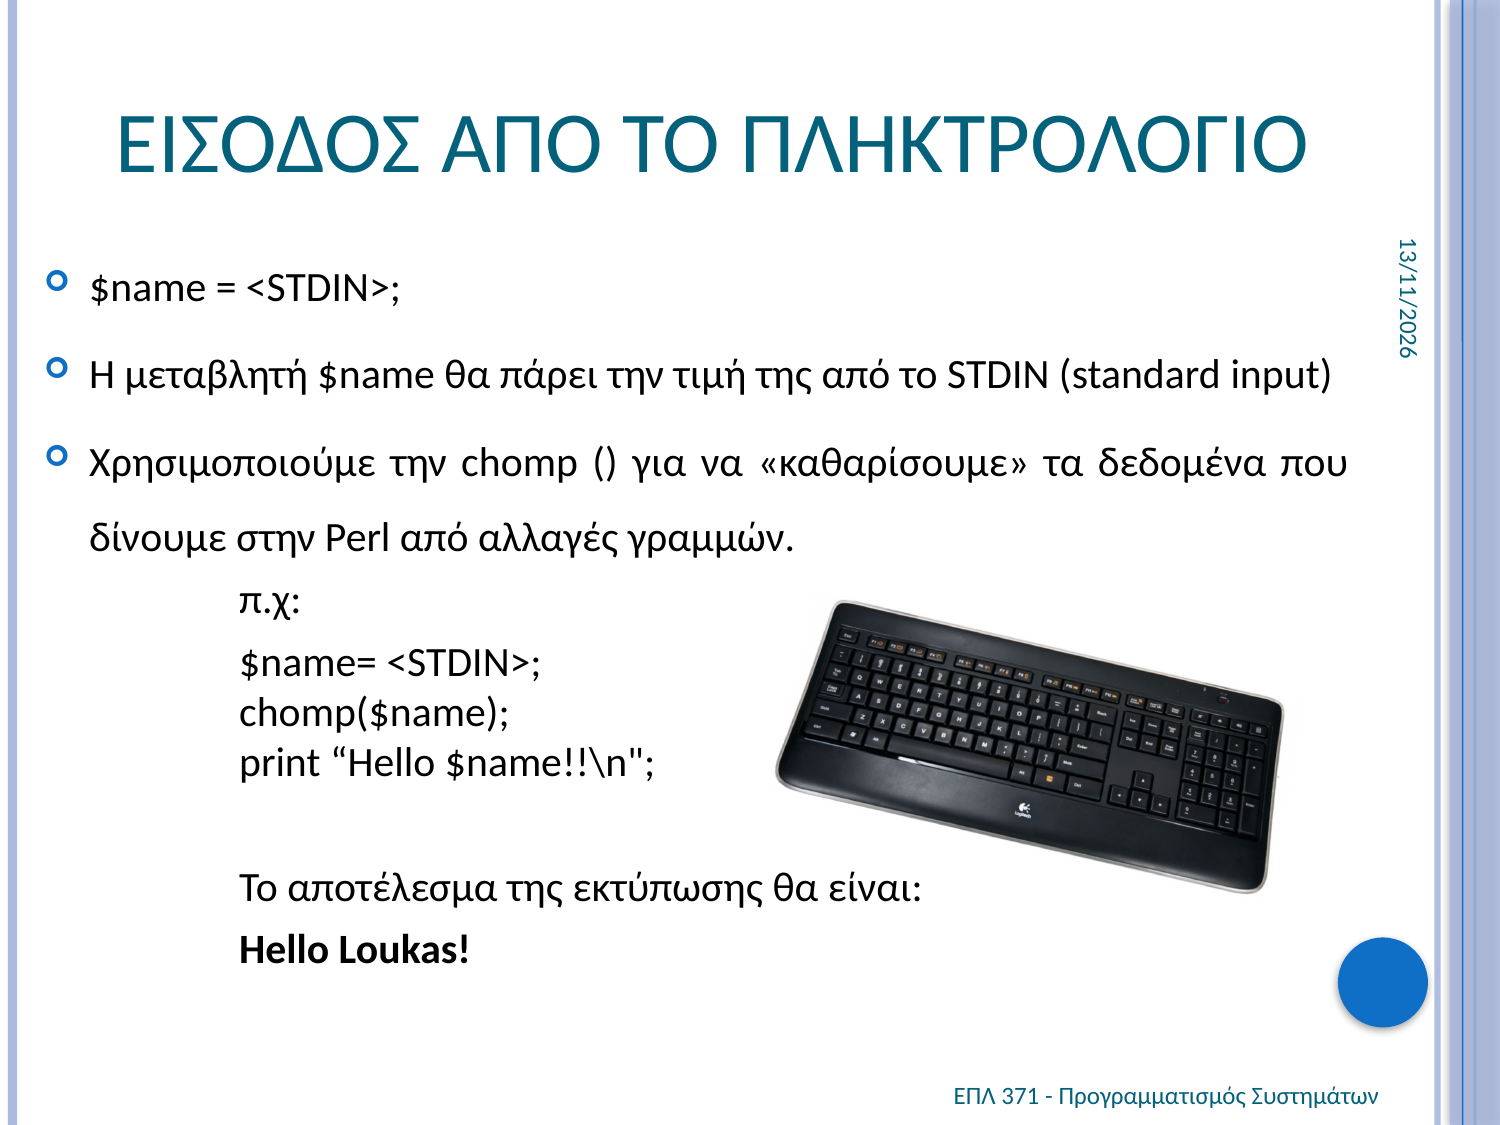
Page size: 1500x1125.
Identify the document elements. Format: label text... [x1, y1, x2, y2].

list $name = <STDIN>; Η μεταβλητή $name θα πάρει την τιμή της από το STDIN (standard input) Χρησιμοποιούμε την chomp () για να «καθαρίσουμε» τα δεδομένα που δίνουμε στην Perl από αλλαγές γραμμών. π.χ: $name= <STDIN>; chomp($name); print “Hello $name!!\n"; Το αποτέλεσμα της εκτύπωσης θα είναι: Hello Loukas! [29, 227, 1365, 1083]
title Εισοδοσ Απο το Πληκτρολογιο [100, 54, 1326, 198]
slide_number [1378, 43, 1442, 374]
picture [769, 590, 1309, 903]
footer ΕΠΛ 371 - Προγραμματισμός Συστημάτων [938, 1065, 1464, 1125]
